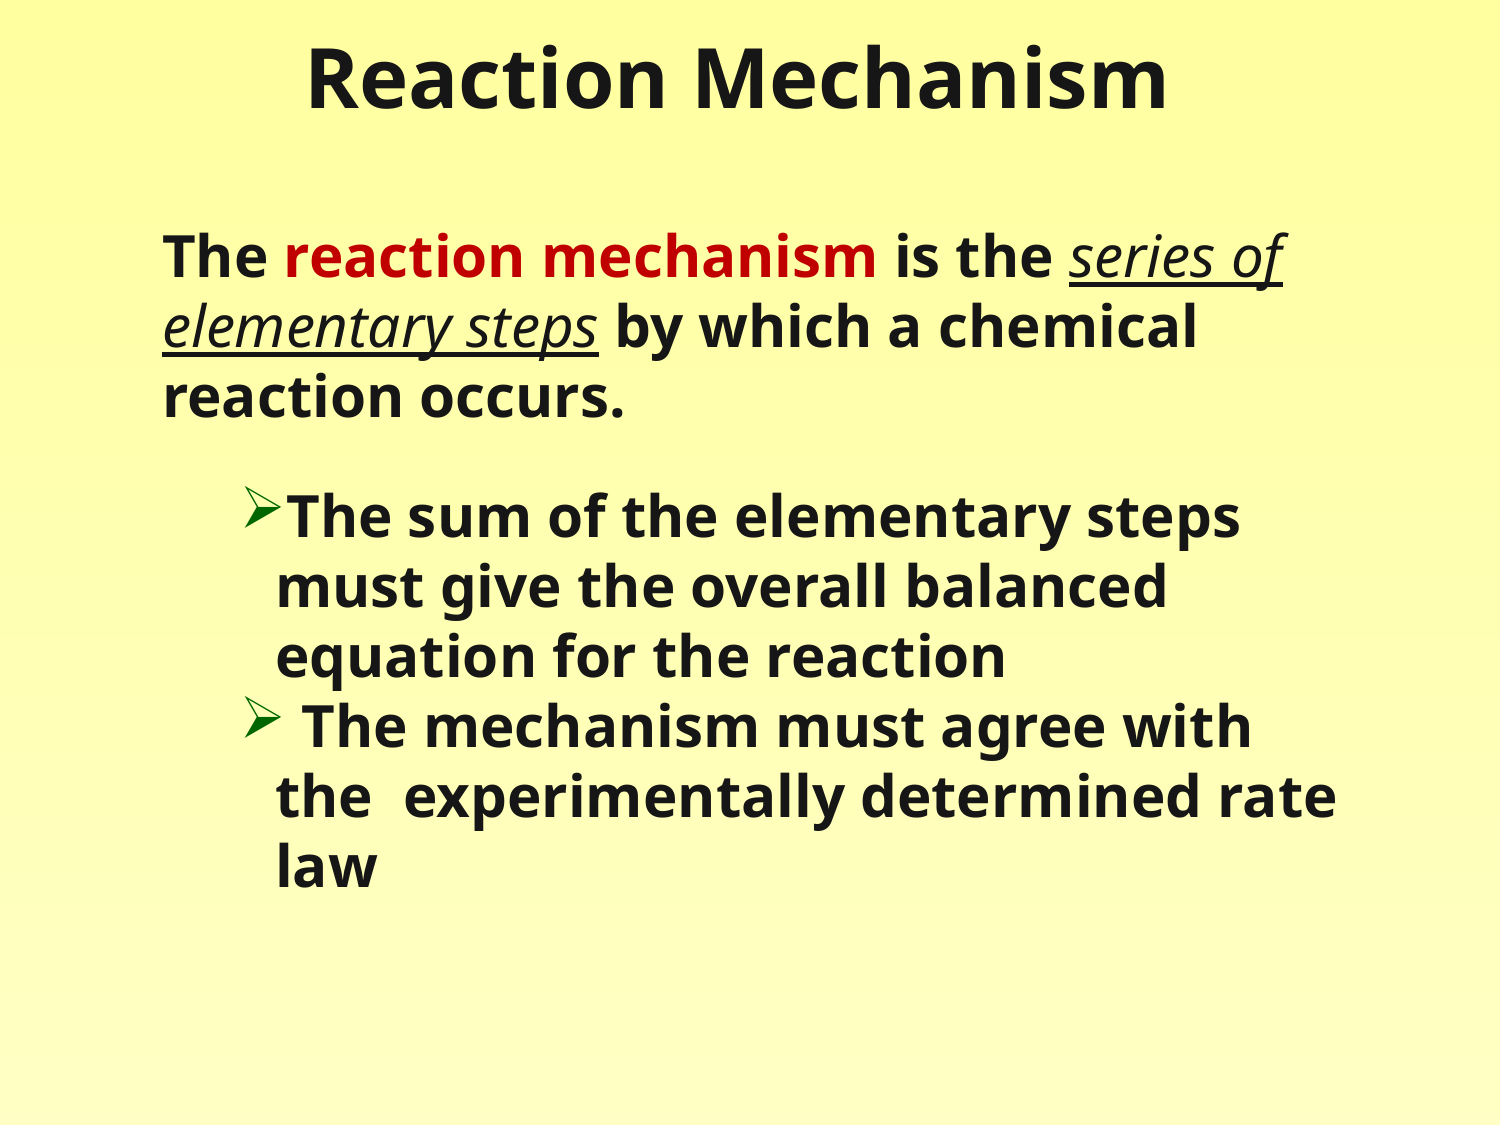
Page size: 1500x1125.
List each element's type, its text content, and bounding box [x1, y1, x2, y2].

text_box The reaction mechanism is the series of elementary steps by which a chemical reaction occurs. [147, 212, 1417, 437]
title Reaction Mechanism [99, 24, 1376, 126]
text_box The sum of the elementary steps must give the overall balanced equation for the reaction The mechanism must agree with the experimentally determined rate law [225, 472, 1375, 907]
